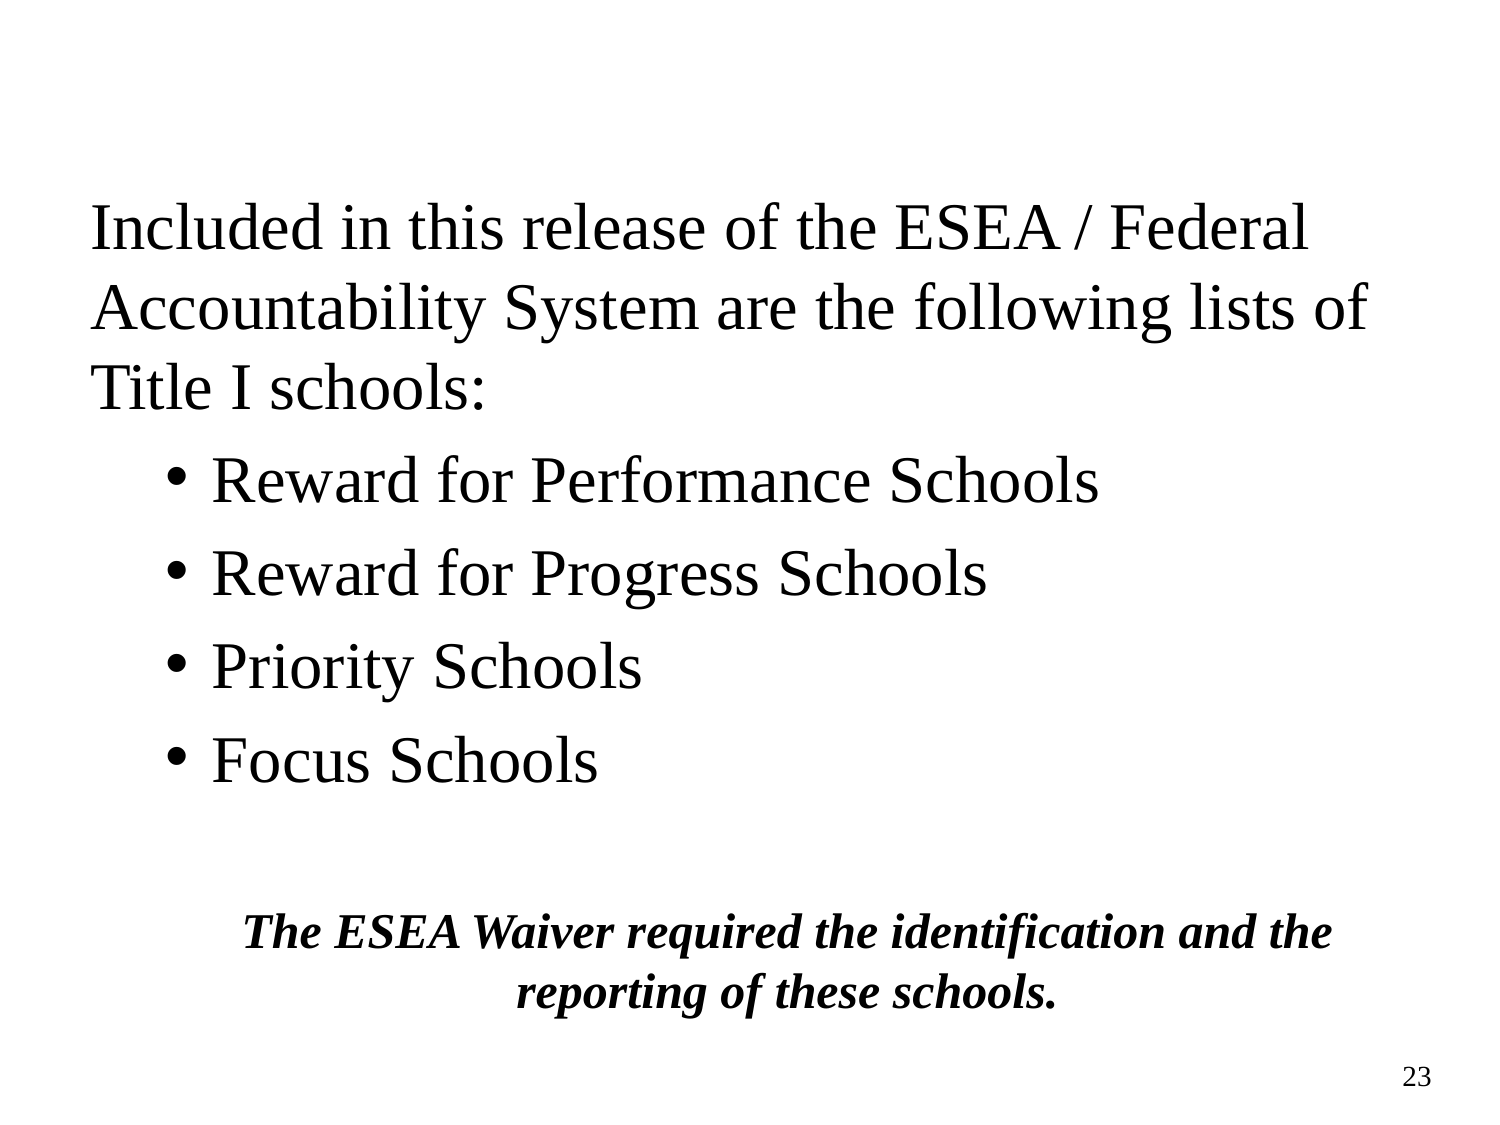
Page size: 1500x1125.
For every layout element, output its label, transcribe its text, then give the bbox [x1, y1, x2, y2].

list Included in this release of the ESEA / Federal Accountability System are the following lists of Title I schools: Reward for Performance Schools Reward for Progress Schools Priority Schools Focus Schools The ESEA Waiver required the identification and the reporting of these schools. [75, 174, 1425, 925]
text_box 23 [1387, 1049, 1475, 1100]
